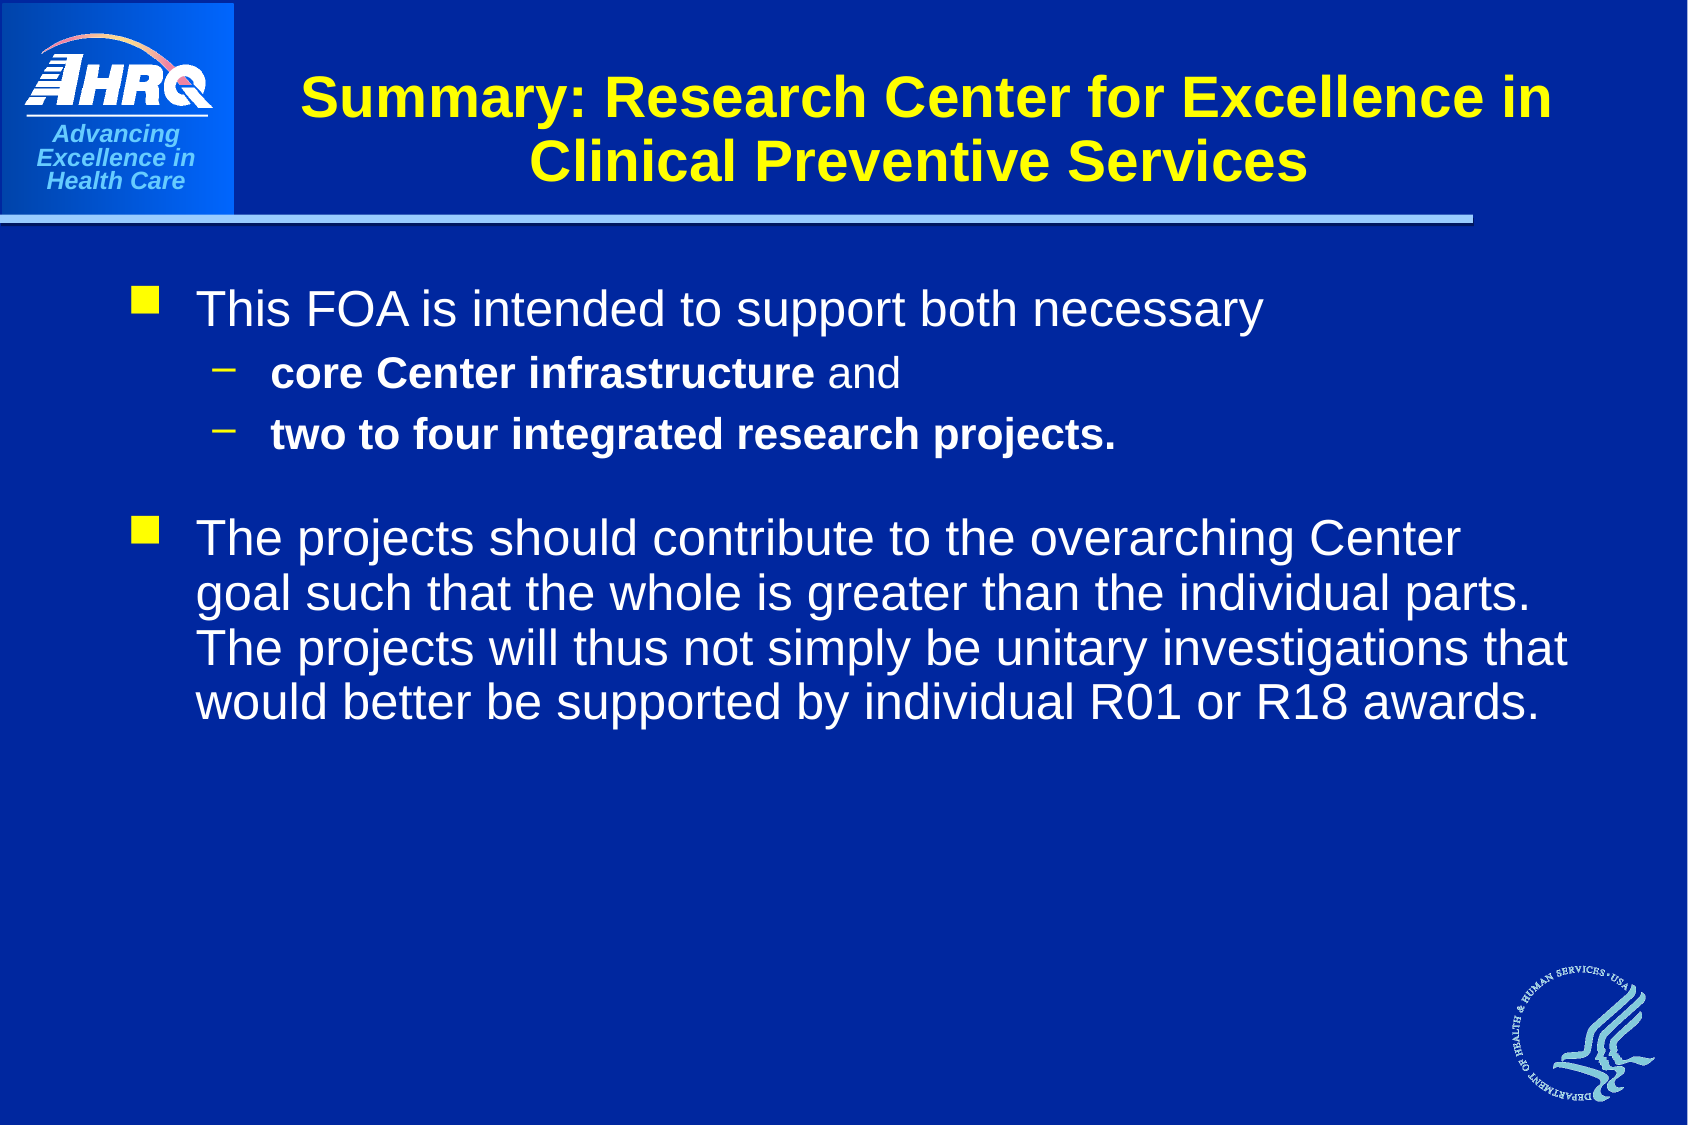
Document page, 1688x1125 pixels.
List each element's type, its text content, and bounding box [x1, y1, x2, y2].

list This FOA is intended to support both necessary core Center infrastructure and two to four integrated research projects. The projects should contribute to the overarching Center goal such that the whole is greater than the individual parts. The projects will thus not simply be unitary investigations that would better be supported by individual R01 or R18 awards. [111, 274, 1588, 751]
picture [1493, 950, 1670, 1123]
title Summary: Research Center for Excellence in Clinical Preventive Services [268, 56, 1588, 202]
picture [9, 12, 229, 133]
